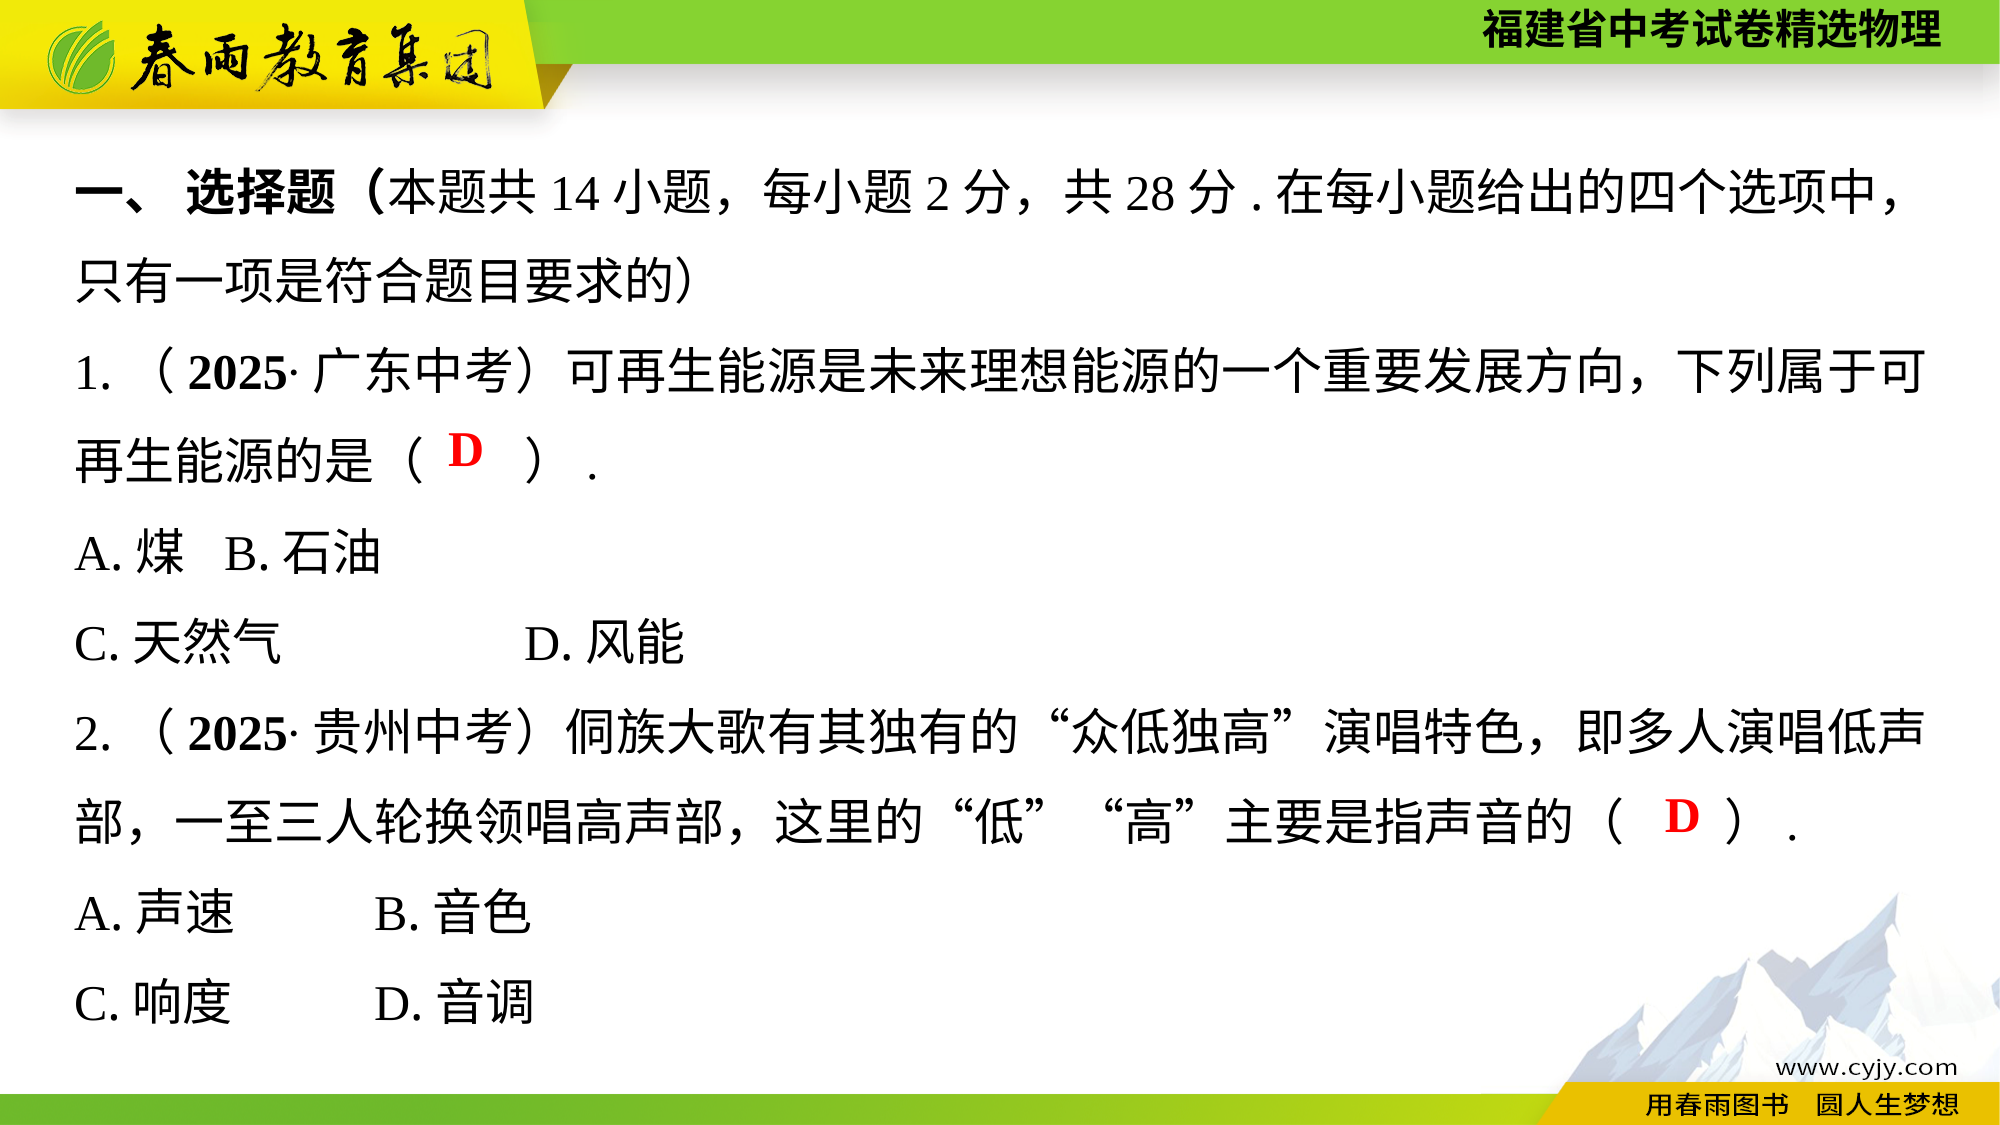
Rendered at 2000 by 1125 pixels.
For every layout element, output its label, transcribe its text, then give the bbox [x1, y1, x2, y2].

picture [0, 0, 2000, 1125]
text_box D [433, 408, 500, 484]
list 一、 选择题（本题共14小题，每小题2分，共28分.在每小题给出的四个选项中，只有一项是符合题目要求的） 1.（2025∙广东中考）可再生能源是未来理想能源的一个重要发展方向，下列属于可再生能源的是（ ）. A.煤 B.石油 C.天然气 D.风能 2.（2025∙贵州中考）侗族大歌有其独有的“众低独高”演唱特色，即多人演唱低声部，一至三人轮换领唱高声部，这里的“低”“高”主要是指声音的（ ）. A.声速 B.音色 C.响度 D.音调 [59, 122, 1944, 1047]
text_box D [1650, 775, 1716, 850]
